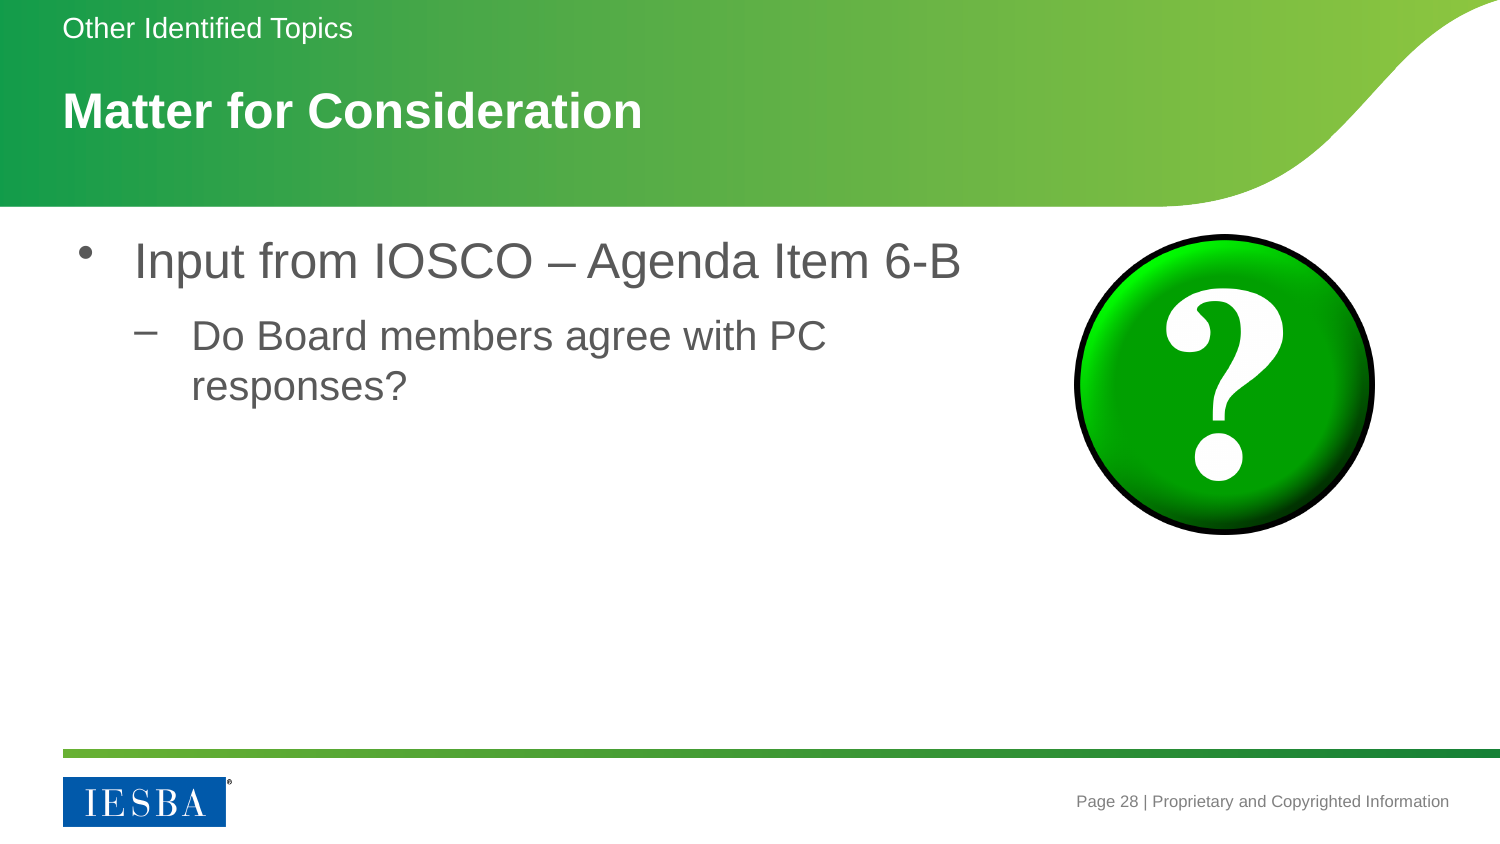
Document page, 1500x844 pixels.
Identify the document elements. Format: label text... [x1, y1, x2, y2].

title Matter for Consideration [62, 75, 1300, 142]
list Input from IOSCO – Agenda Item 6-B Do Board members agree with PC responses? [62, 220, 1050, 747]
subtitle Other Identified Topics [62, 9, 688, 47]
picture [1074, 234, 1376, 535]
picture [0, 0, 1500, 207]
picture [63, 777, 232, 827]
